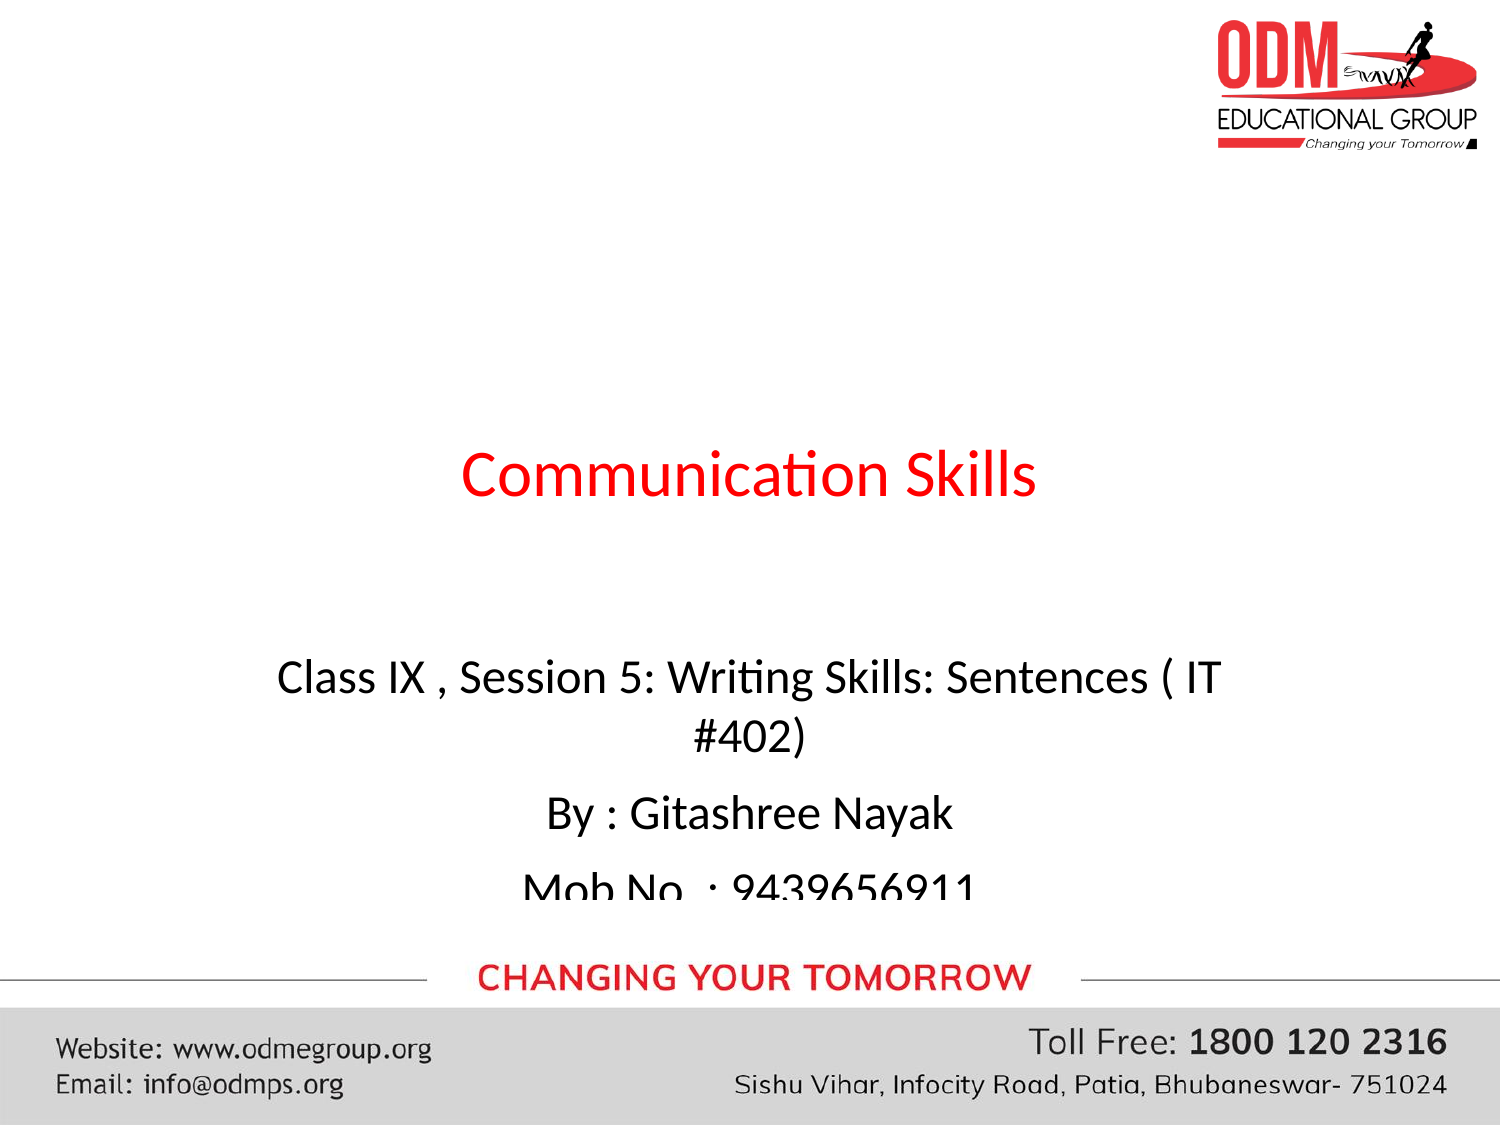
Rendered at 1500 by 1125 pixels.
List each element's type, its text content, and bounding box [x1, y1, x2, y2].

title Communication Skills [112, 349, 1388, 591]
subtitle Class IX , Session 5: Writing Skills: Sentences ( IT #402) By : Gitashree Nayak Mob No. : 9439656911 [225, 637, 1275, 899]
picture [0, 900, 1500, 1125]
picture [1217, 20, 1478, 150]
